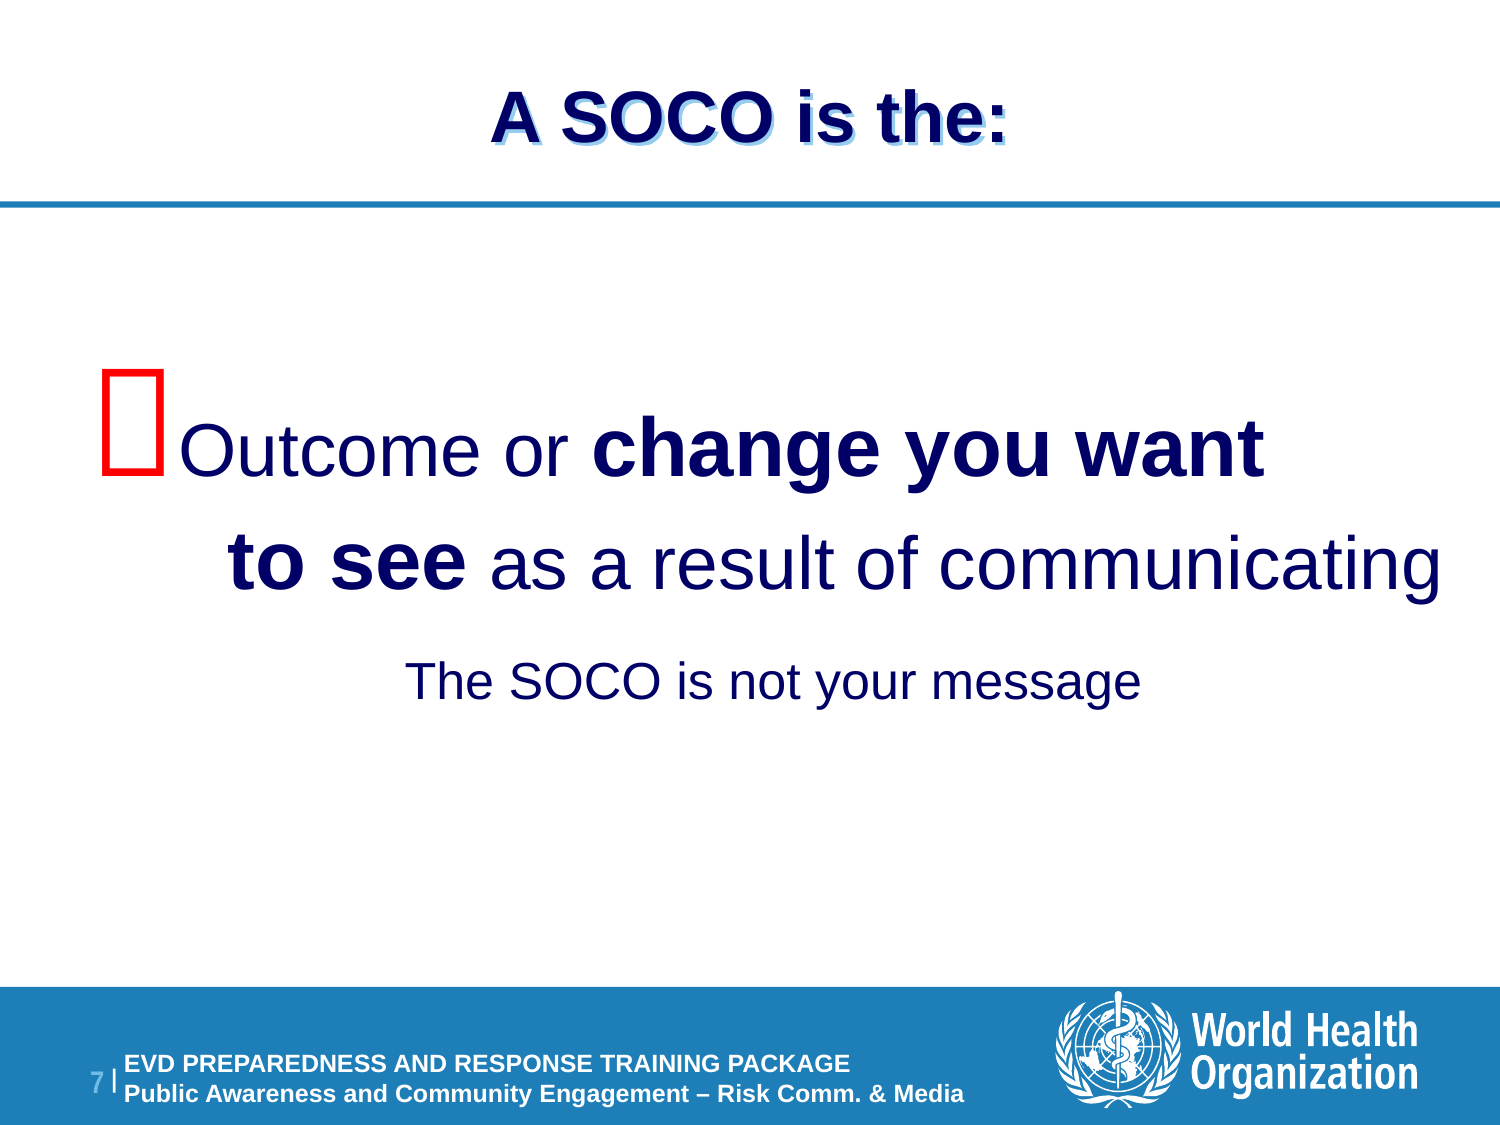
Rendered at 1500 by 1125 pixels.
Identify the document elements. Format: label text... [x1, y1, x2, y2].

list Outcome or change you want to see as a result of communicating The SOCO is not your message [88, 326, 1459, 938]
title A SOCO is the: [0, 7, 1500, 133]
